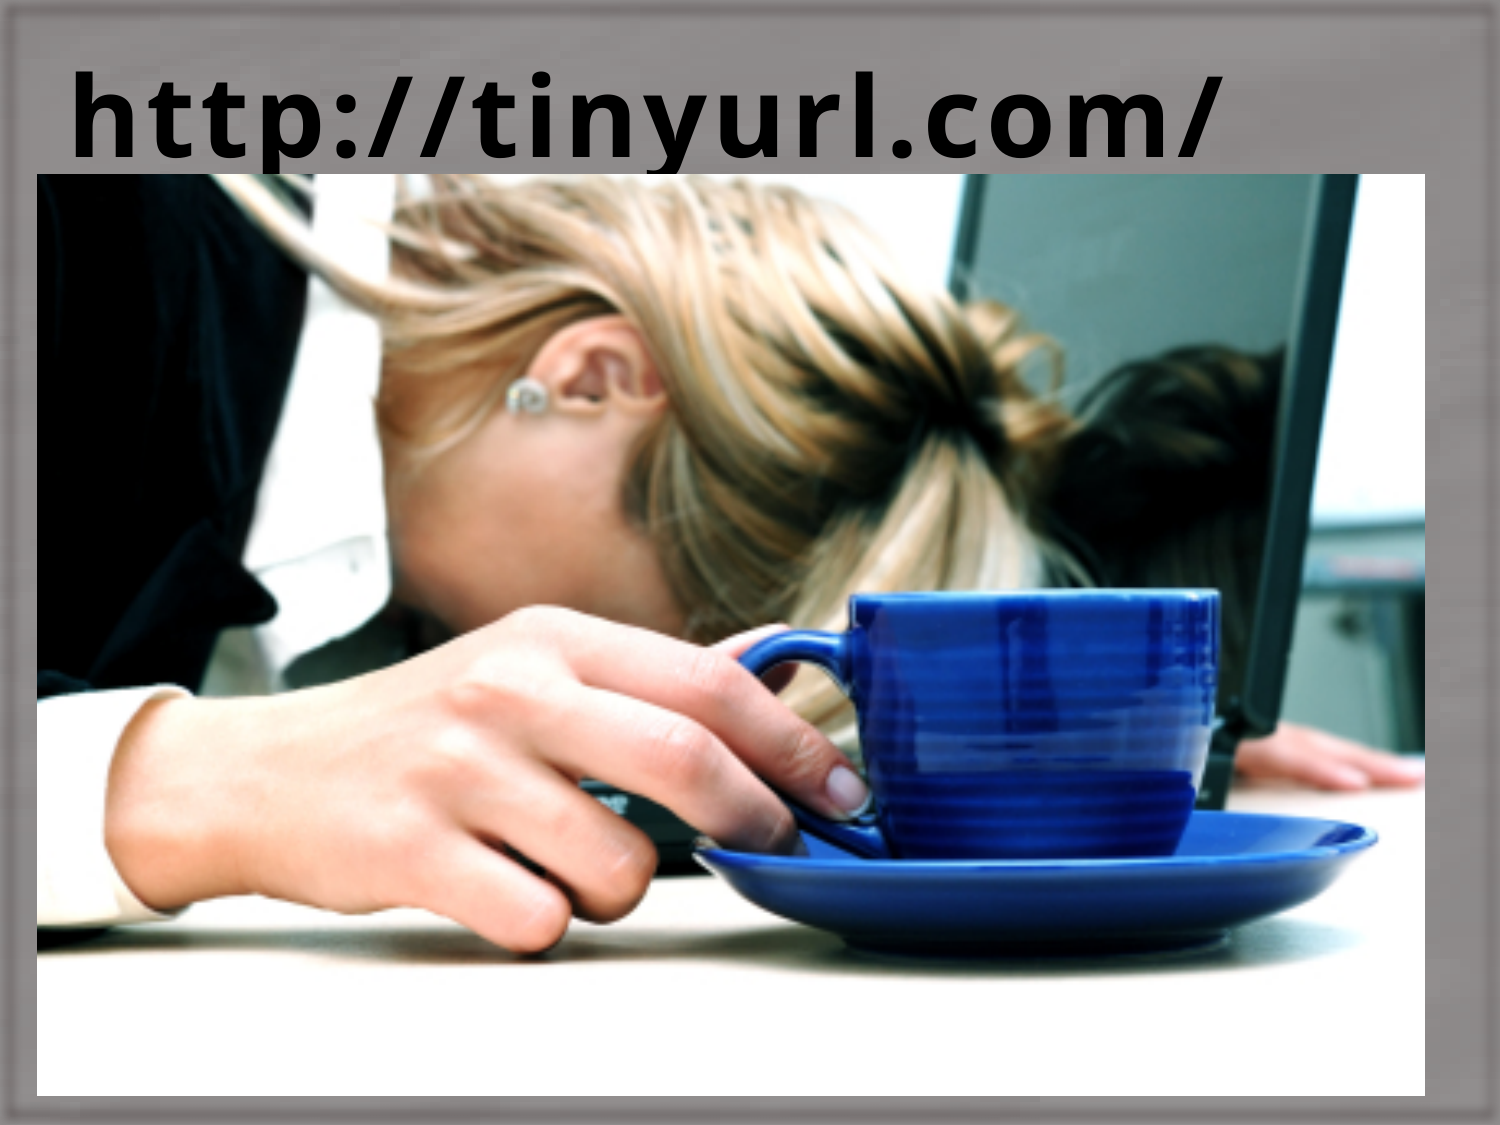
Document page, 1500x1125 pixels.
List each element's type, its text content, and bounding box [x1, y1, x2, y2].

title http://tinyurl.com/ad12tls [52, 37, 1448, 225]
picture [37, 174, 1426, 1096]
